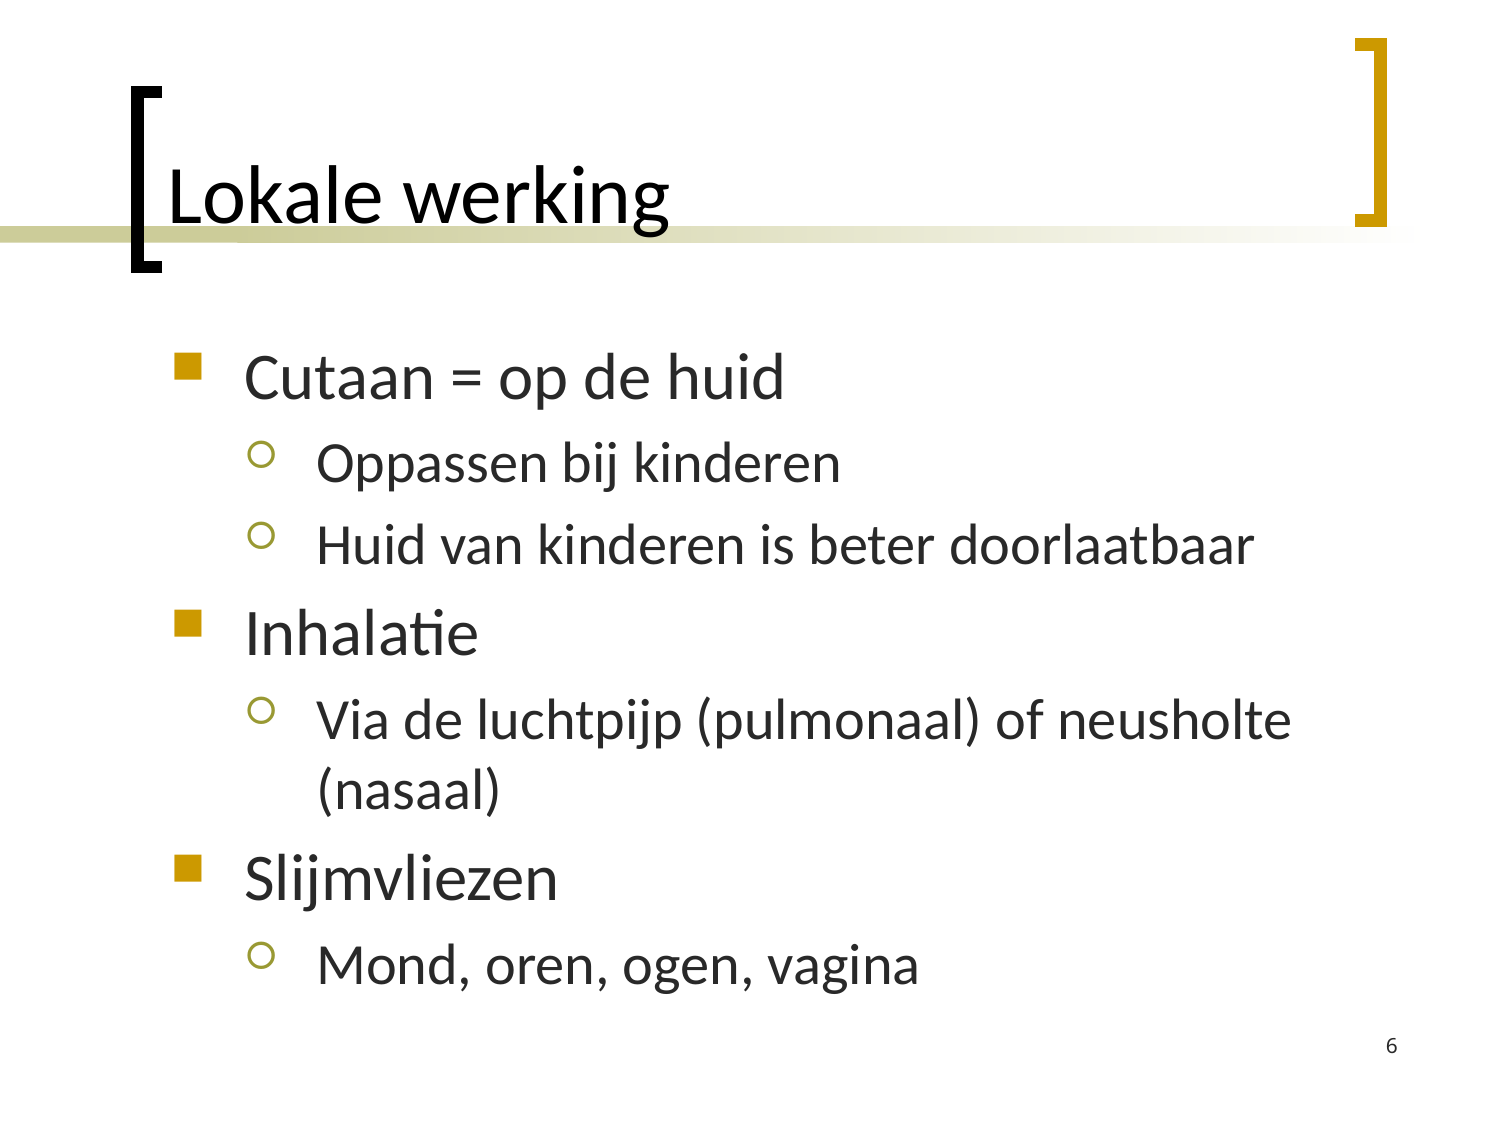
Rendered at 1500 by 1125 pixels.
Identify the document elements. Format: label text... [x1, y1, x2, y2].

title Lokale werking [152, 15, 1328, 248]
slide_number 6 [1099, 1024, 1413, 1101]
list Cutaan = op de huid Oppassen bij kinderen Huid van kinderen is beter doorlaatbaar Inhalatie Via de luchtpijp (pulmonaal) of neusholte (nasaal) Slijmvliezen Mond, oren, ogen, vagina [155, 324, 1413, 1000]
